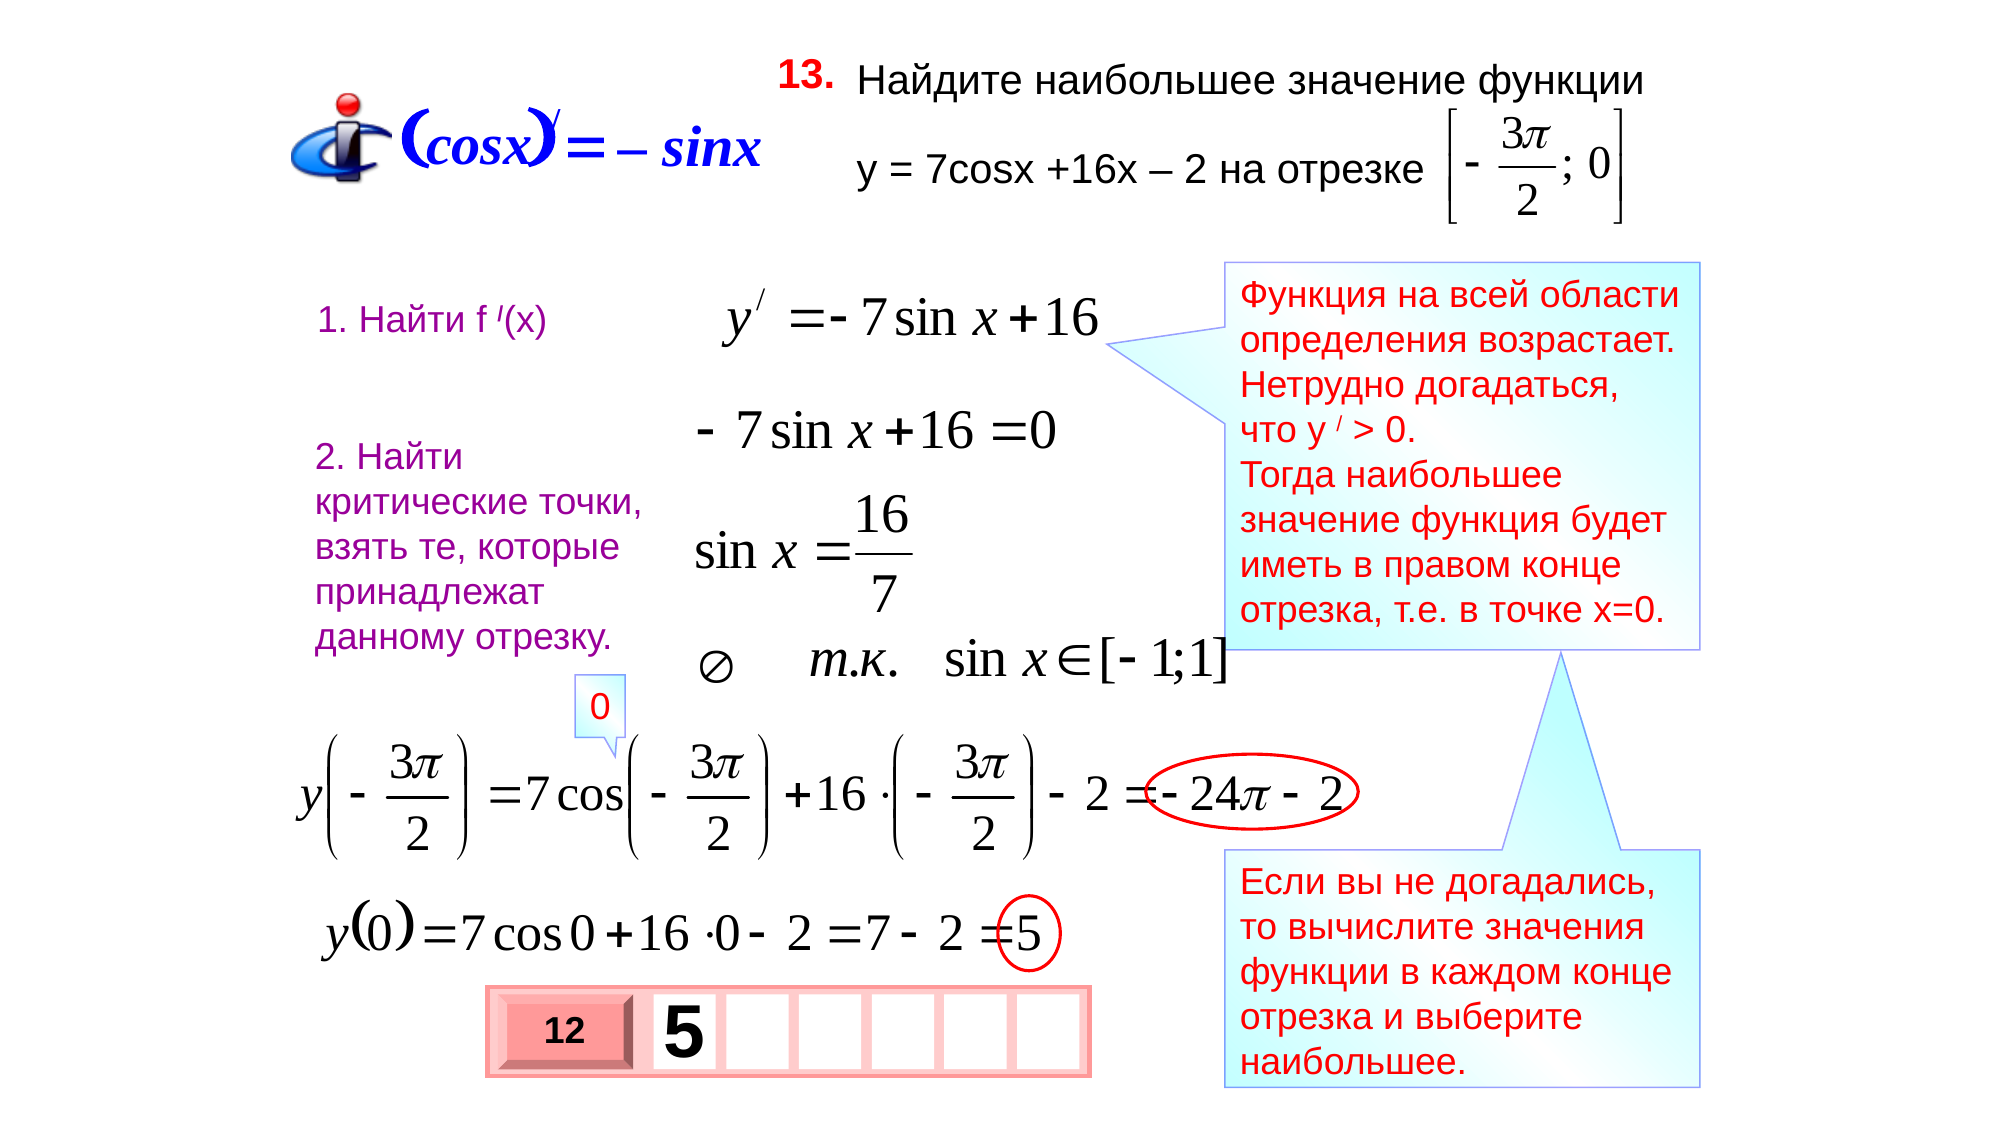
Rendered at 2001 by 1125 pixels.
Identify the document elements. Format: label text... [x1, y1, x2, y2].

text_box 1. Найти f /(x) [302, 287, 563, 348]
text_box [799, 624, 1237, 700]
text_box Найдите наибольшее значение функции y = 7cosx +16x – 2 на отрезке [749, 45, 1725, 200]
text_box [687, 399, 1068, 695]
text_box 13. [762, 39, 888, 105]
text_box Если вы не догадались, то вычислите значения функции в каждом конце отрезка и выберите наибольшее. [1224, 652, 1700, 1088]
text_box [487, 974, 1091, 1082]
text_box 2. Найти критические точки, взять те, которые принадлежат данному отрезку. [299, 424, 682, 665]
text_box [1437, 99, 1638, 234]
text_box 0 [575, 674, 626, 723]
text_box Функция на всей области определения возрастает. Нетрудно догадаться, что у / > 0. Тогда наибольшее значение функция будет иметь в правом конце отрезка, т.е. в точке х=0. [1110, 262, 1700, 650]
text_box [1054, 910, 1061, 956]
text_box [712, 274, 1107, 360]
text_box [312, 897, 1051, 973]
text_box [291, 87, 764, 188]
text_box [286, 724, 1353, 870]
